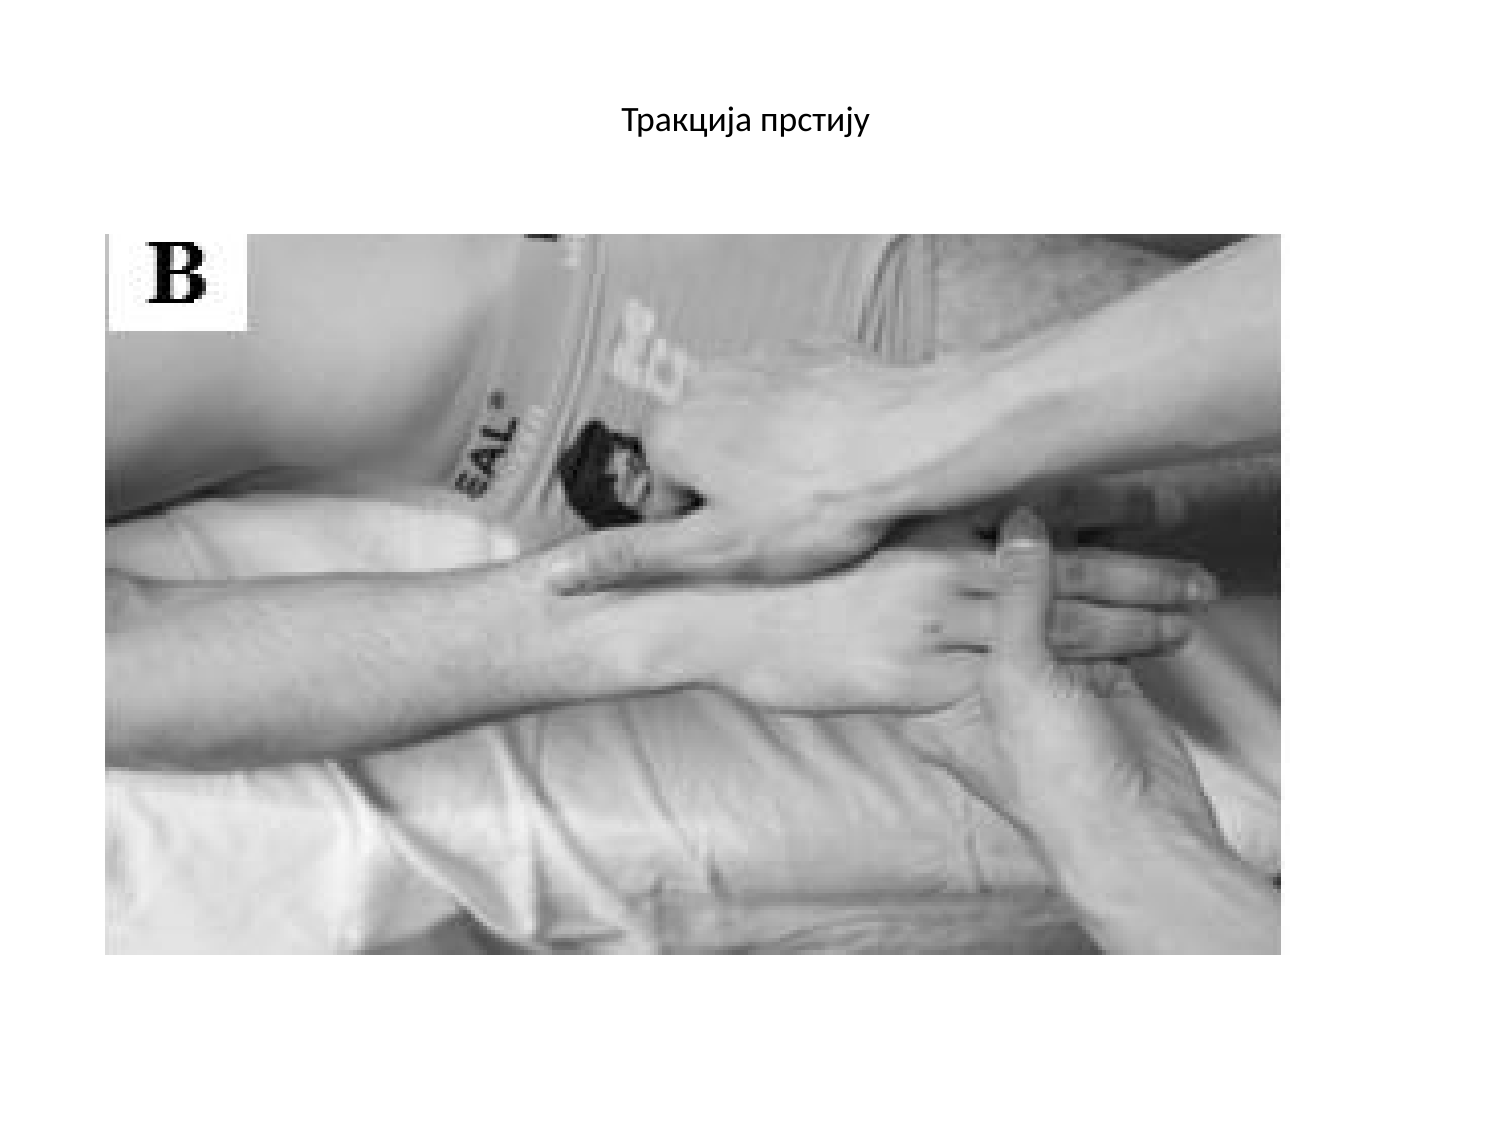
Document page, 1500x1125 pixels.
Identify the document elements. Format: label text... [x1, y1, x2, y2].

picture [105, 234, 1290, 955]
title Тракција прстију [75, 45, 1425, 233]
